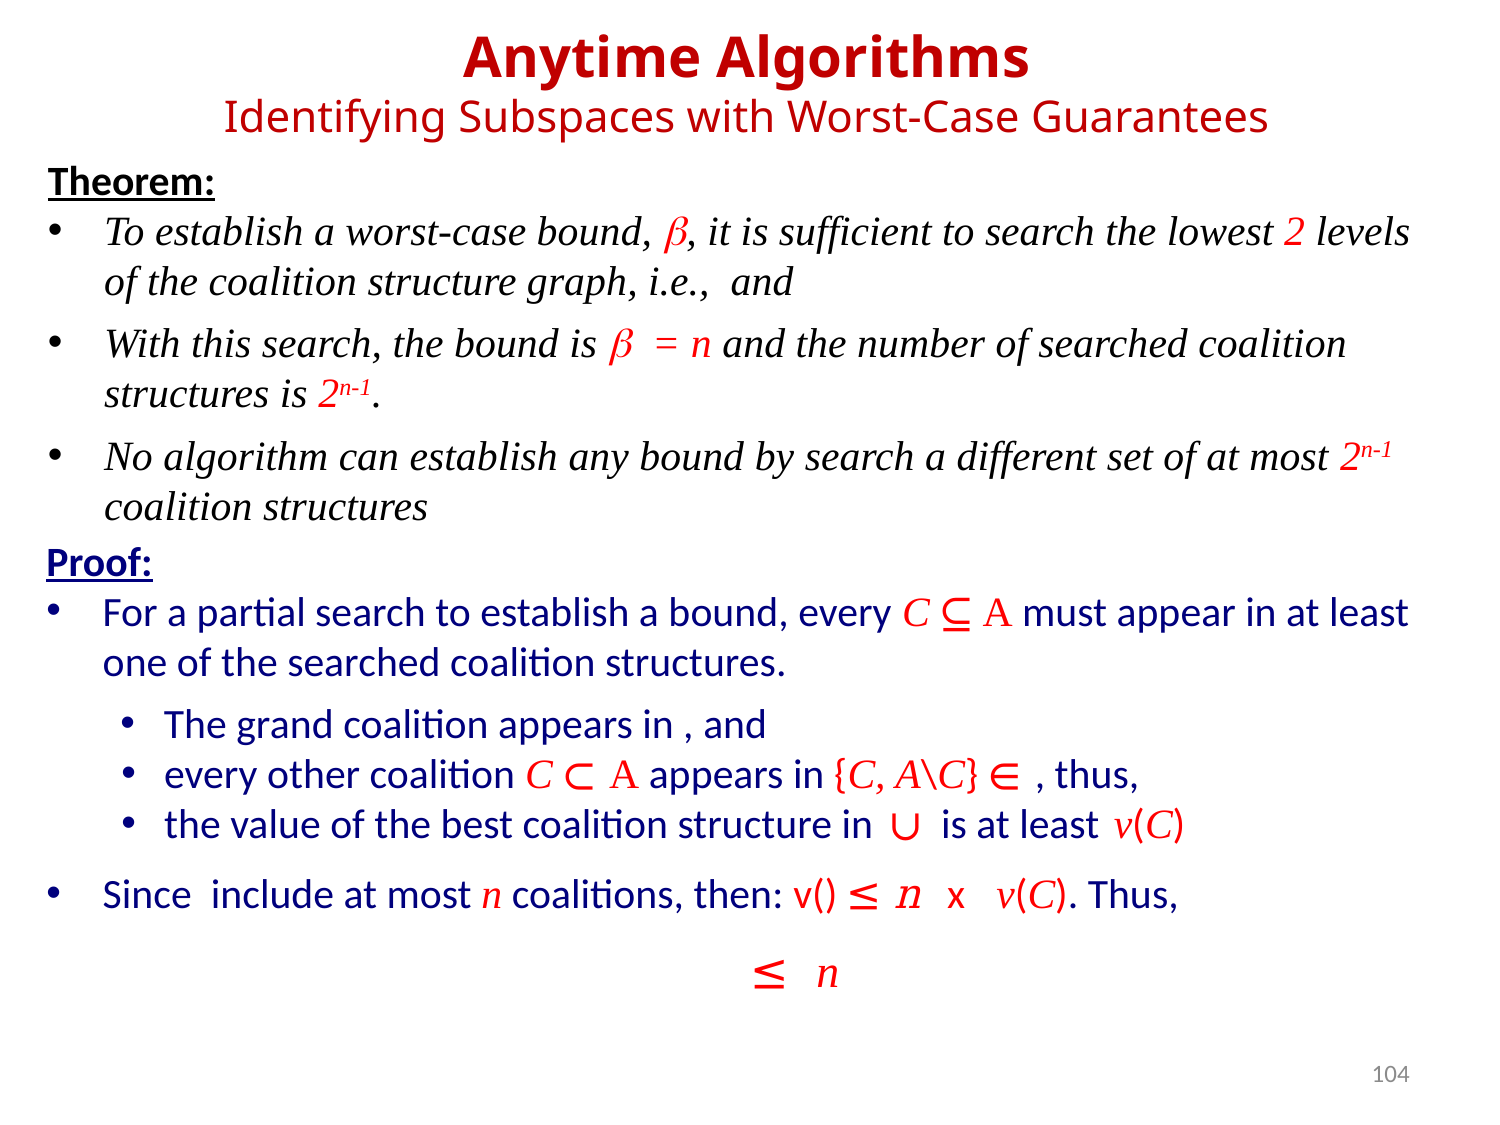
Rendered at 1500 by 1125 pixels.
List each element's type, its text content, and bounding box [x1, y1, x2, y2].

slide_number 104 [1074, 1042, 1425, 1103]
text_box Anytime Algorithms Identifying Subspaces with Worst-Case Guarantees [93, 14, 1401, 149]
